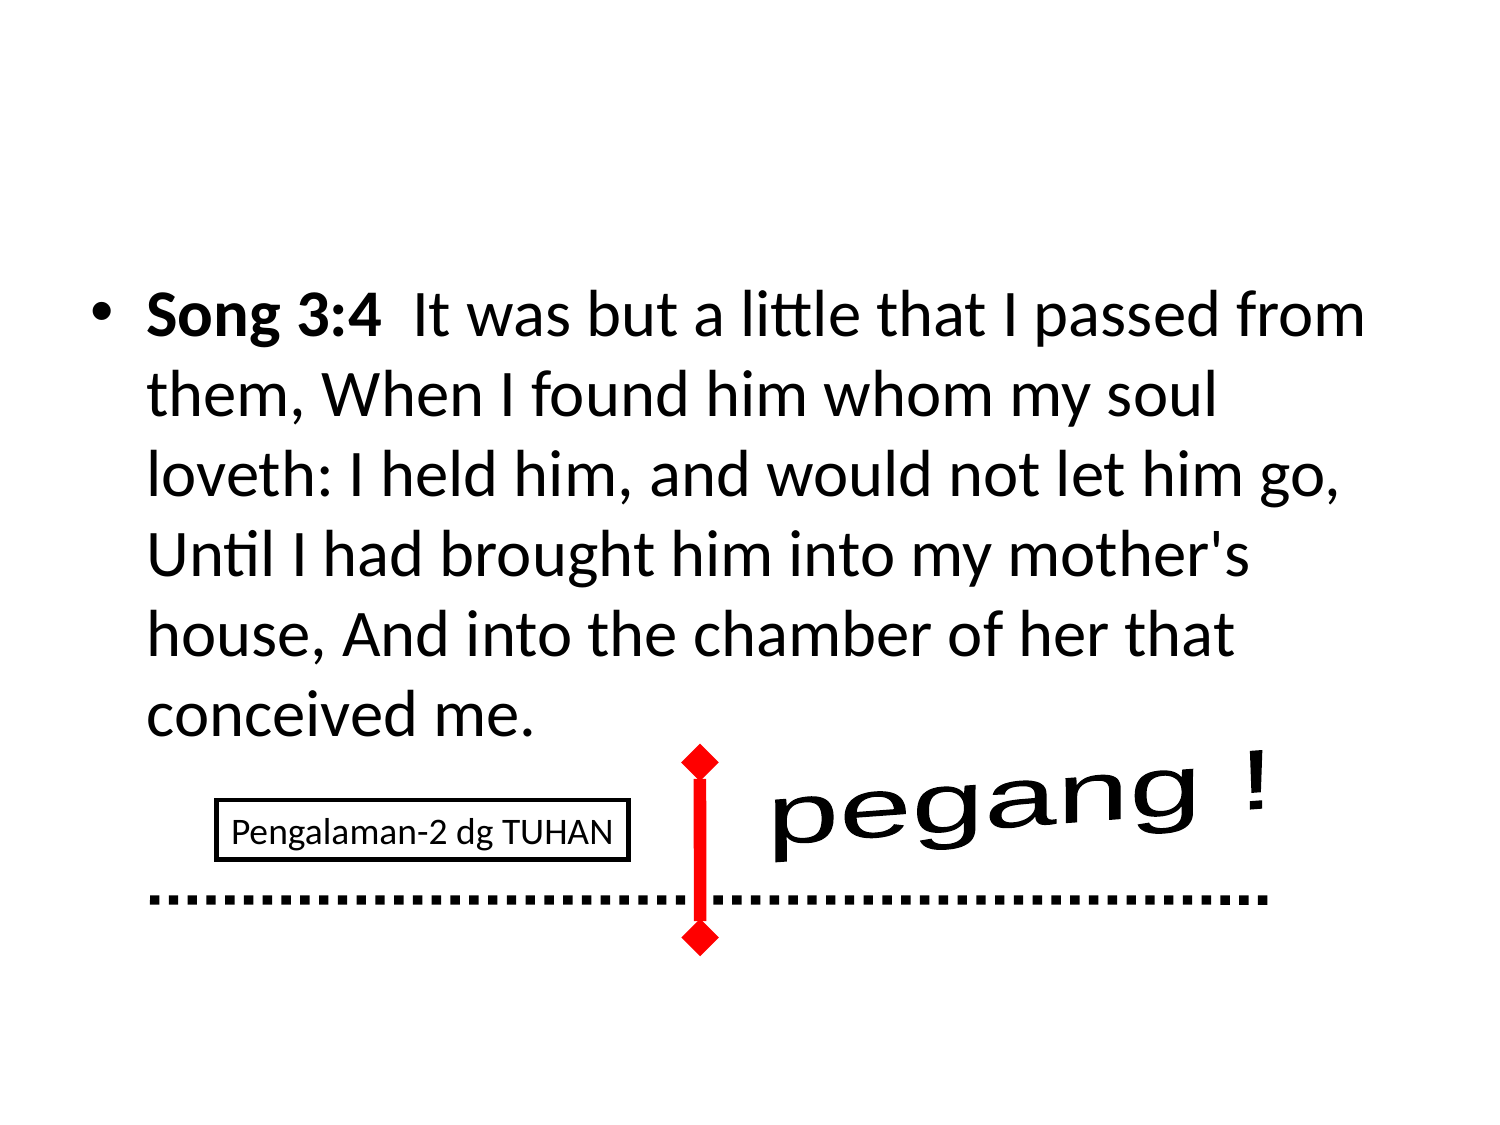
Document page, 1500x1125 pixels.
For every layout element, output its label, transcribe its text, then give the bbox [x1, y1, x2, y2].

list Song 3:4 It was but a little that I passed from them, When I found him whom my soul loveth: I held him, and would not let him go, Until I had brought him into my mother's house, And into the chamber of her that conceived me. [75, 262, 1425, 1005]
text_box Pengalaman-2 dg TUHAN [216, 799, 629, 860]
text_box [693, 756, 707, 944]
